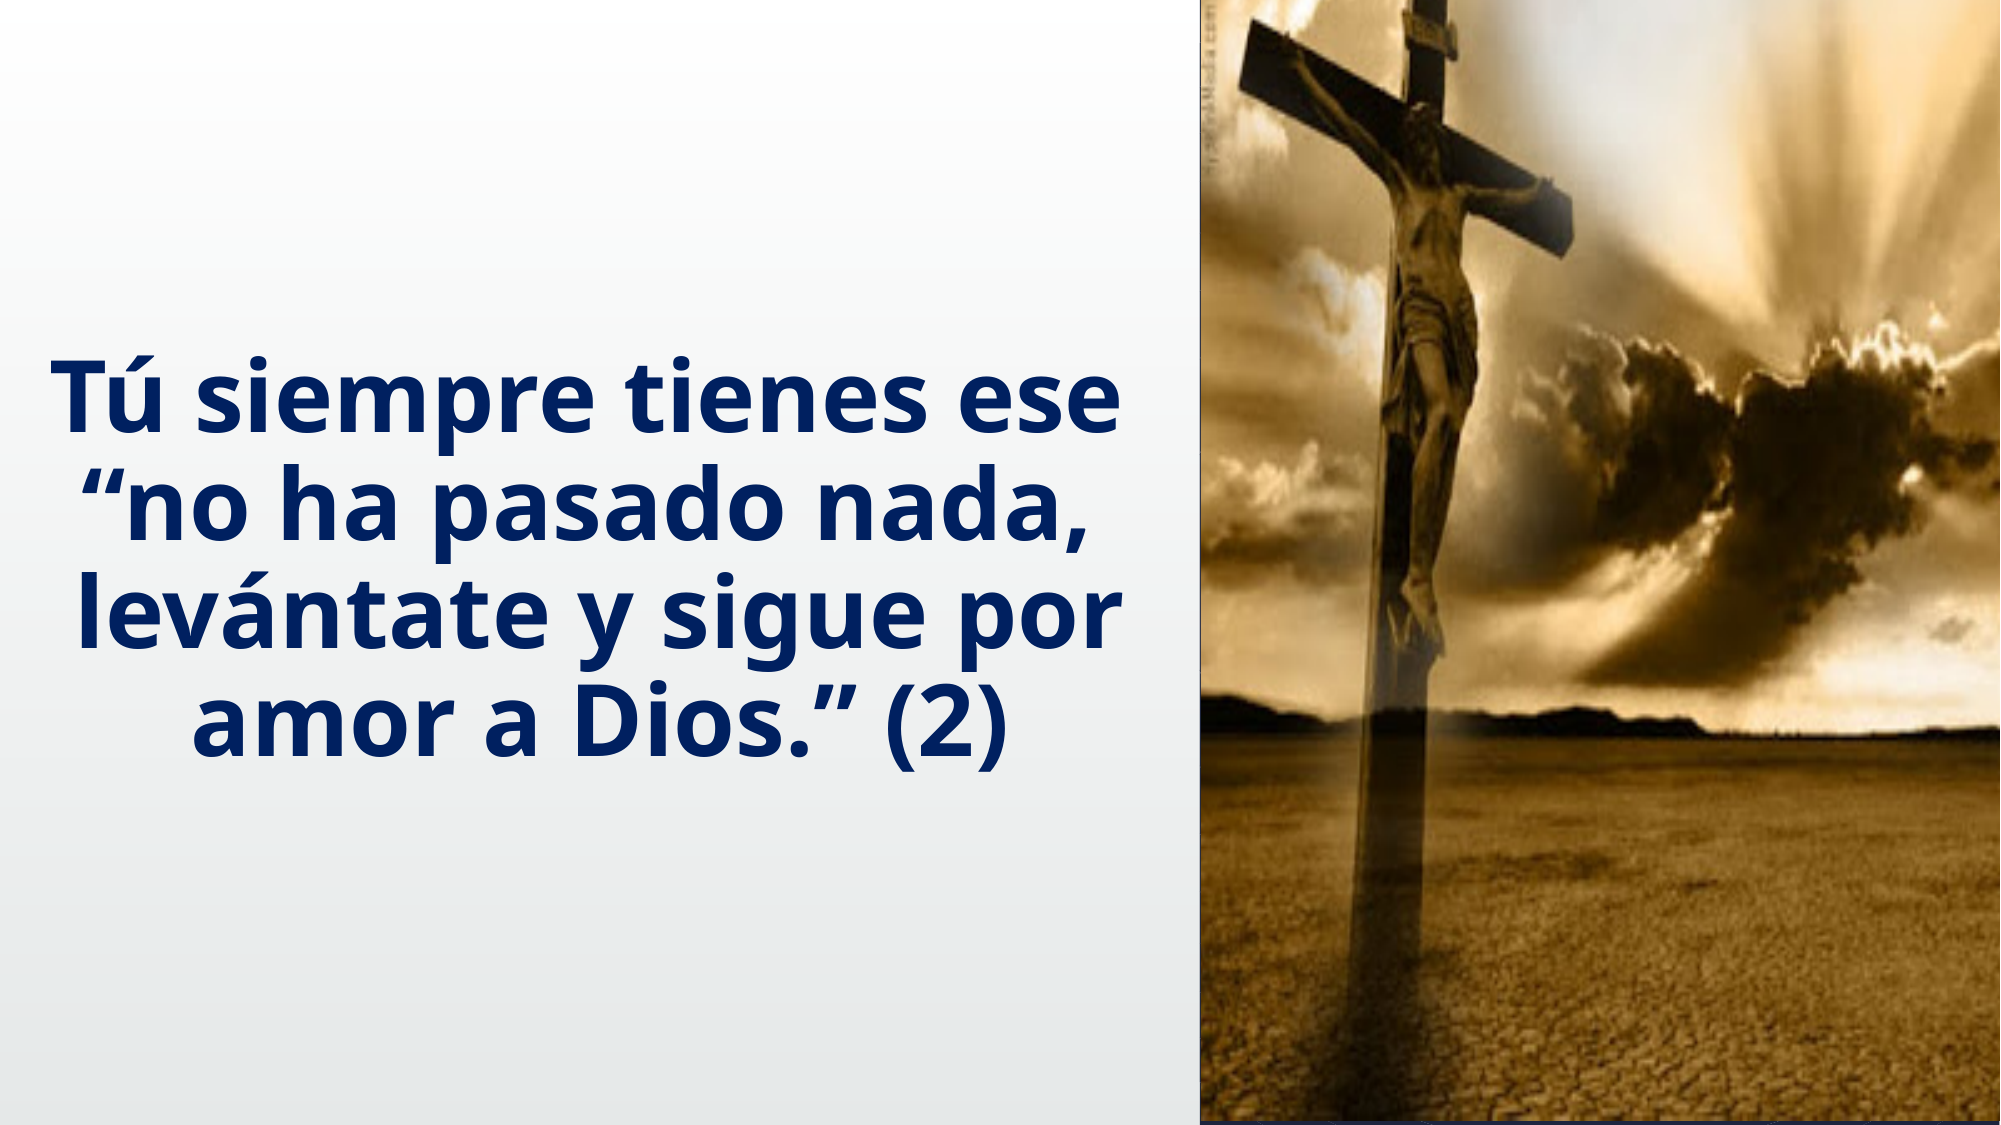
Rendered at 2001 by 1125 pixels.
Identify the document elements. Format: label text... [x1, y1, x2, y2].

picture [1200, 0, 2000, 1125]
title Tú siempre tienes ese “no ha pasado nada, levántate y sigue por amor a Dios.” (2) [0, 0, 1200, 1125]
